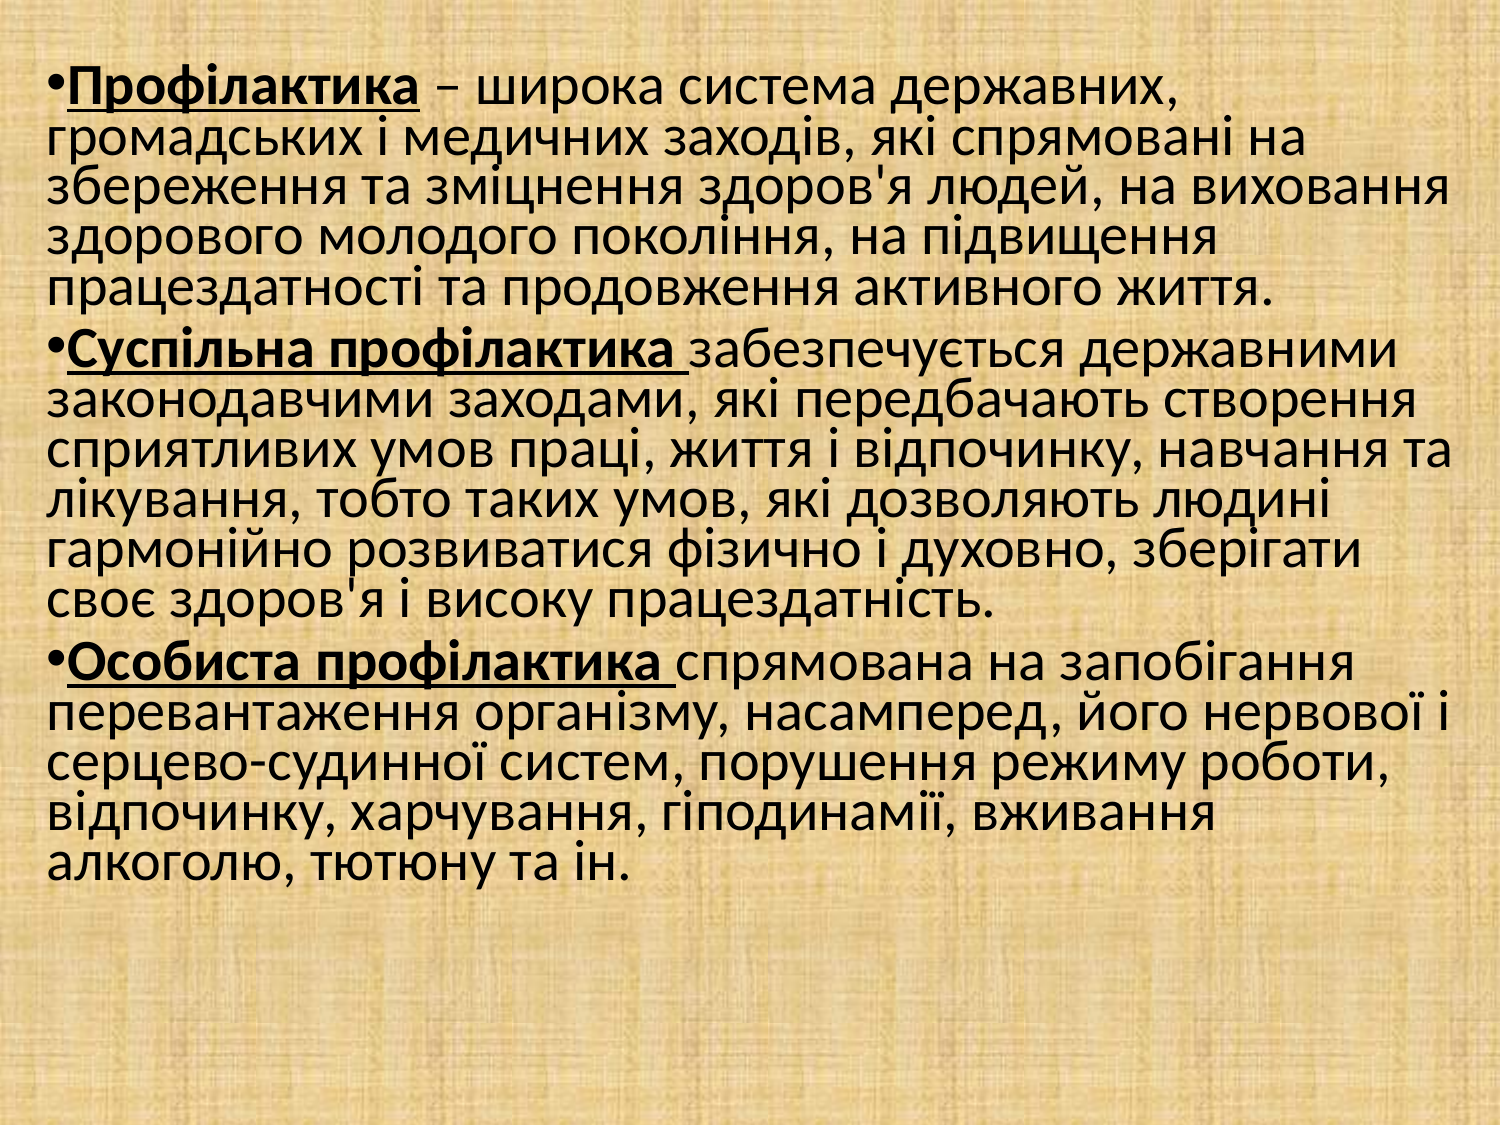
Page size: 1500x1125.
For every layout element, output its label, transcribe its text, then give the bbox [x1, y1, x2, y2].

list Профілактика – широка система державних, громадських і медичних заходів, які спрямовані на збереження та зміцнення здоров'я людей, на виховання здорового молодого покоління, на підвищення працездатності та продовження активного життя. Суспільна профілактика забезпечується державними законодавчими заходами, які передбачають створення сприятливих умов праці, життя і відпочинку, навчання та лікування, тобто таких умов, які дозволяють людині гармонійно розвиватися фізично і духовно, зберігати своє здоров'я і високу працездатність. Особиста профілактика спрямована на запобігання перевантаження організму, насамперед, його нервової і серцево-судинної систем, порушення режиму роботи, відпочинку, харчування, гіподинамії, вживання алкоголю, тютюну та ін. [31, 58, 1483, 1017]
picture [0, 0, 1500, 1125]
